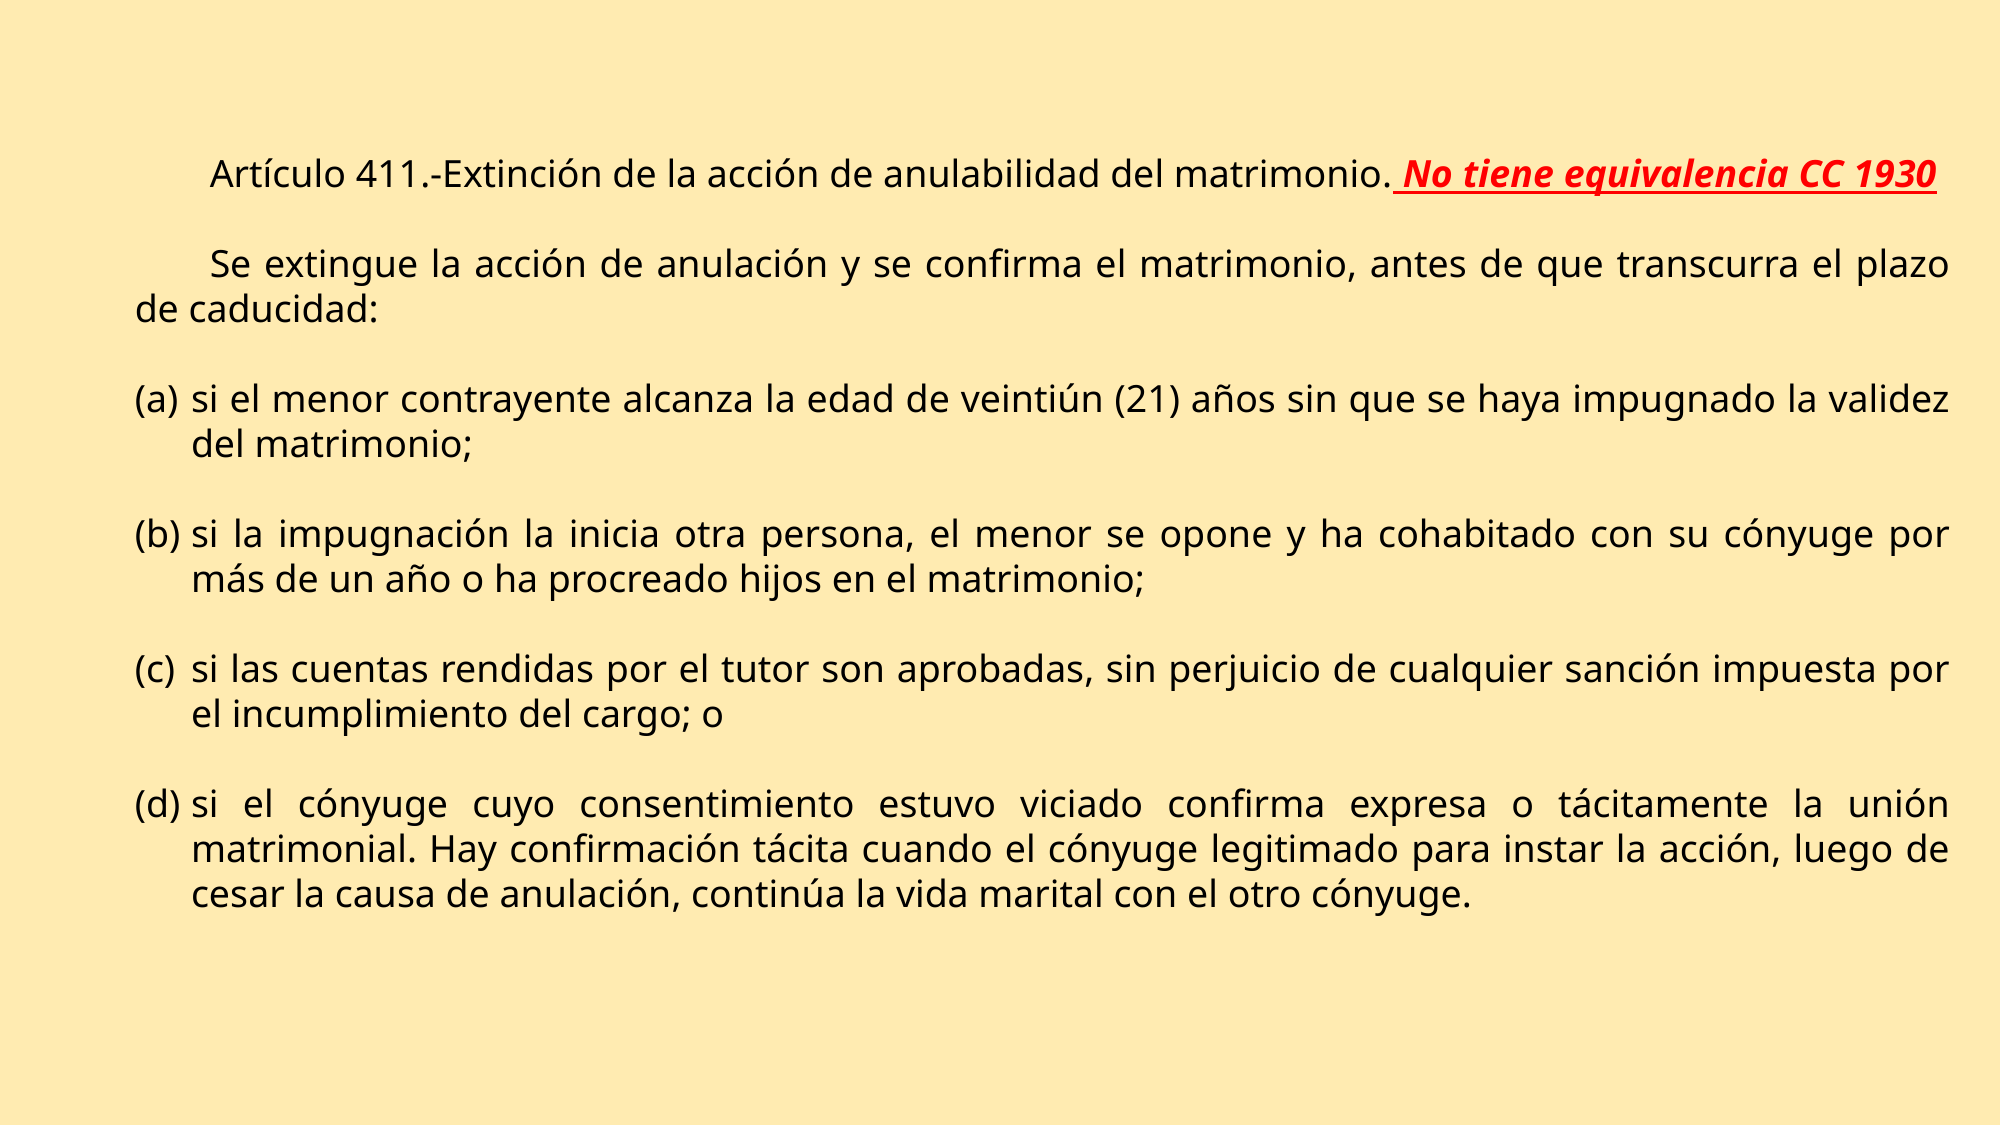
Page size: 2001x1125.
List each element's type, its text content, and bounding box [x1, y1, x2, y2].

text_box Artículo 411.-Extinción de la acción de anulabilidad del matrimonio. No tiene equivalencia CC 1930 Se extingue la acción de anulación y se confirma el matrimonio, antes de que transcurra el plazo de caducidad: si el menor contrayente alcanza la edad de veintiún (21) años sin que se haya impugnado la validez del matrimonio; si la impugnación la inicia otra persona, el menor se opone y ha cohabitado con su cónyuge por más de un año o ha procreado hijos en el matrimonio; si las cuentas rendidas por el tutor son aprobadas, sin perjuicio de cualquier sanción impuesta por el incumplimiento del cargo; o si el cónyuge cuyo consentimiento estuvo viciado confirma expresa o tácitamente la unión matrimonial. Hay confirmación tácita cuando el cónyuge legitimado para instar la acción, luego de cesar la causa de anulación, continúa la vida marital con el otro cónyuge. [119, 143, 1967, 923]
